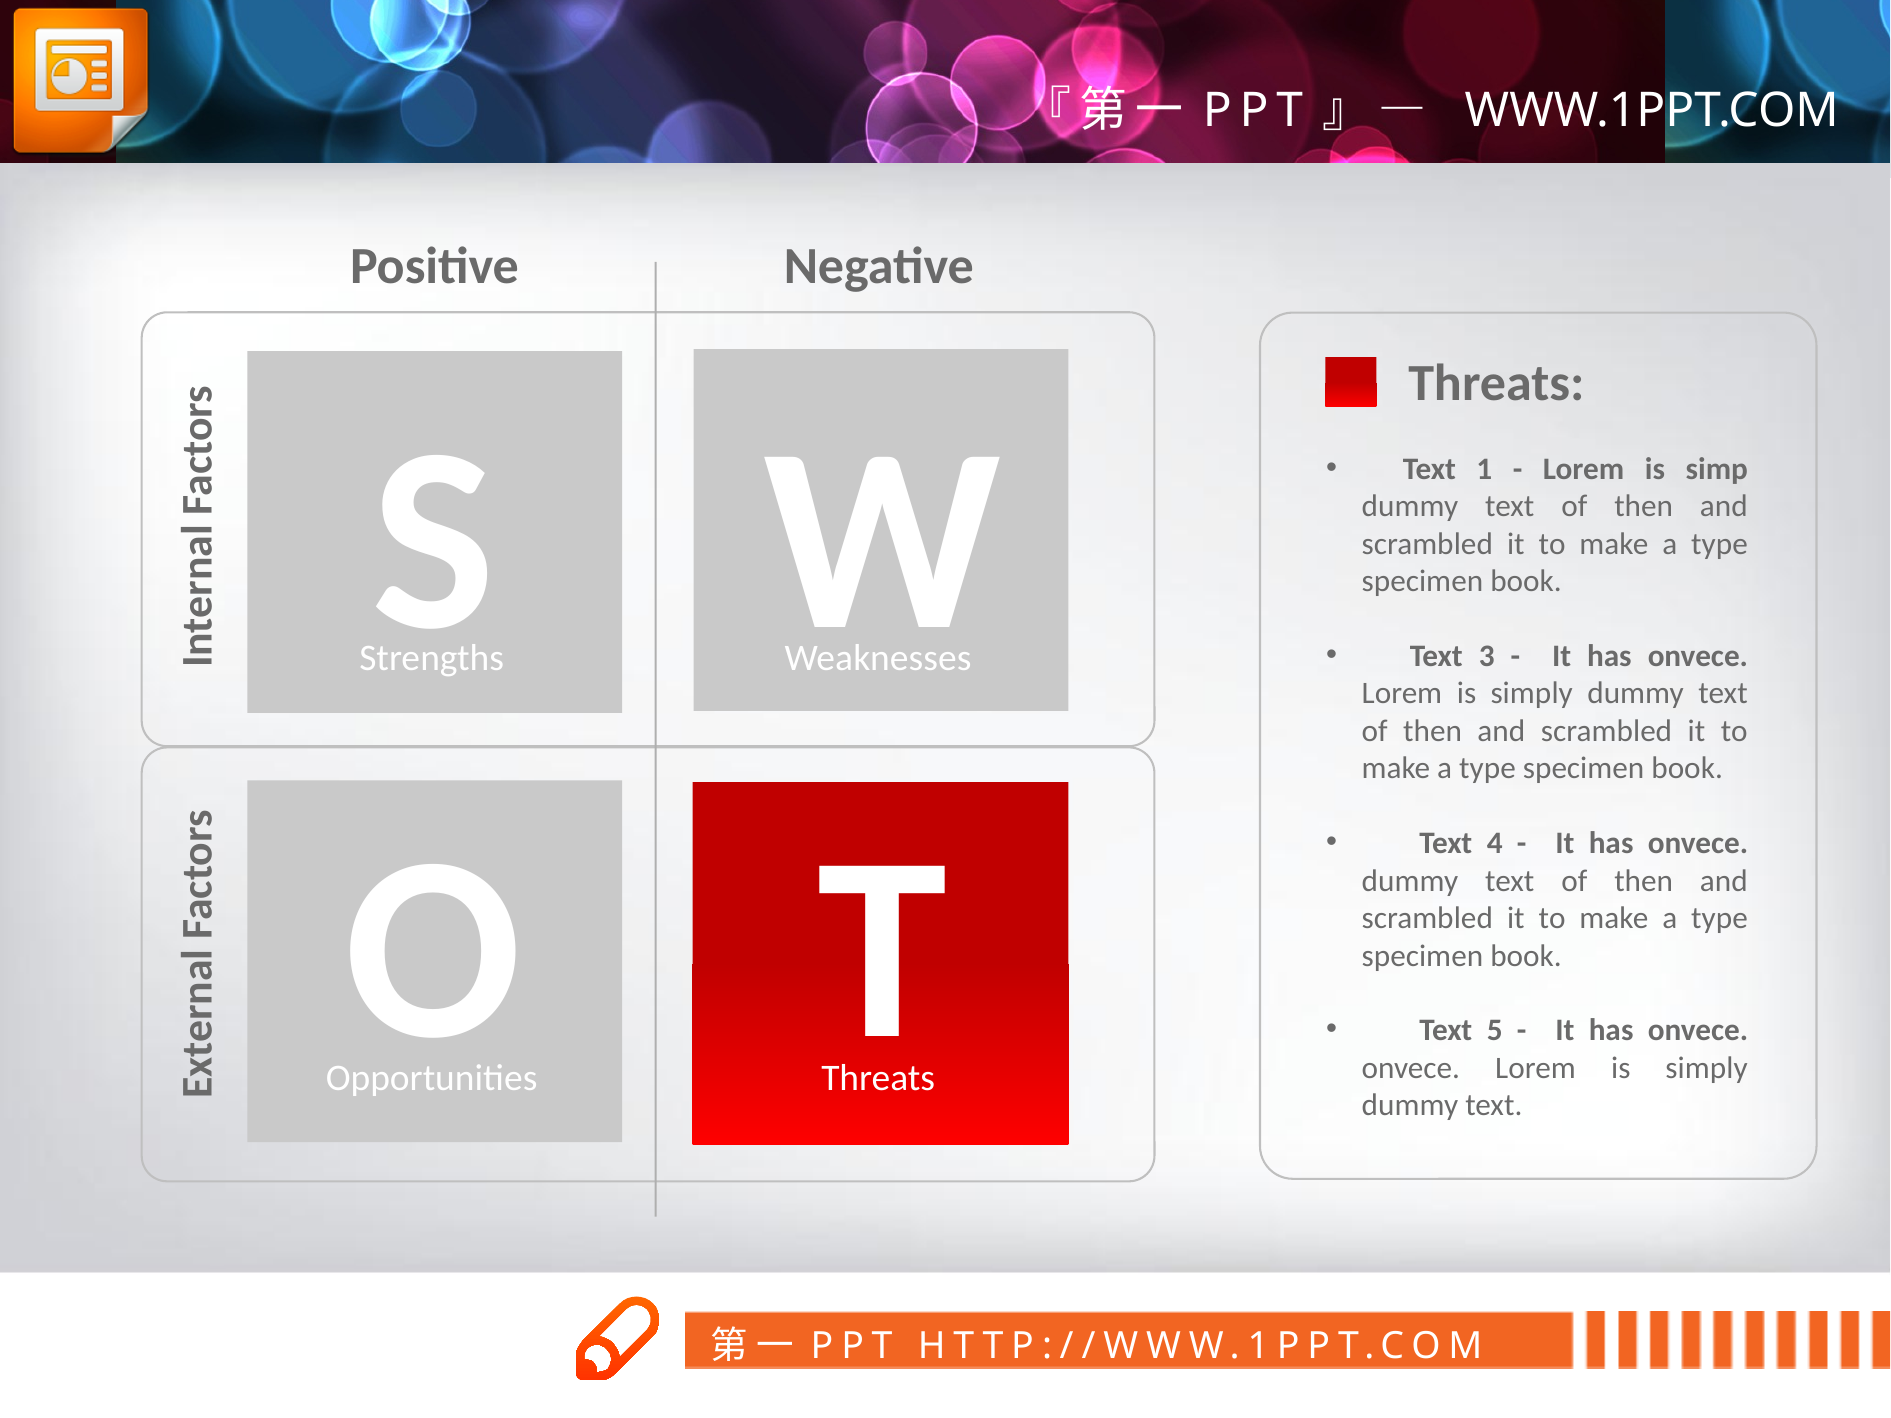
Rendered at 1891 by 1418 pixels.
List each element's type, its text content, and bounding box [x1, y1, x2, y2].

text_box Positive [246, 223, 622, 301]
picture [0, 0, 1891, 1275]
picture [685, 1311, 1891, 1369]
text_box [1260, 312, 1817, 1179]
text_box Weaknesses [695, 617, 1061, 695]
text_box Threats: Text 1 - Lorem is simp dummy text of then and scrambled it to make a type specimen book. Text 3 - It has onvece. Lorem is simply dummy text of then and scrambled it to make a type specimen book. Text 4 - It has onvece. dummy text of then and scrambled it to make a type specimen book. Text 5 - It has onvece. onvece. Lorem is simply dummy text. [1307, 338, 1768, 1132]
text_box Threats [695, 1036, 1061, 1114]
text_box [657, 312, 1155, 747]
text_box [141, 747, 654, 1182]
text_box Strengths [249, 617, 615, 695]
text_box [141, 312, 654, 747]
text_box [1325, 357, 1377, 407]
text_box Negative [691, 223, 1067, 301]
text_box [657, 747, 1155, 1182]
text_box Opportunities [249, 1036, 615, 1114]
